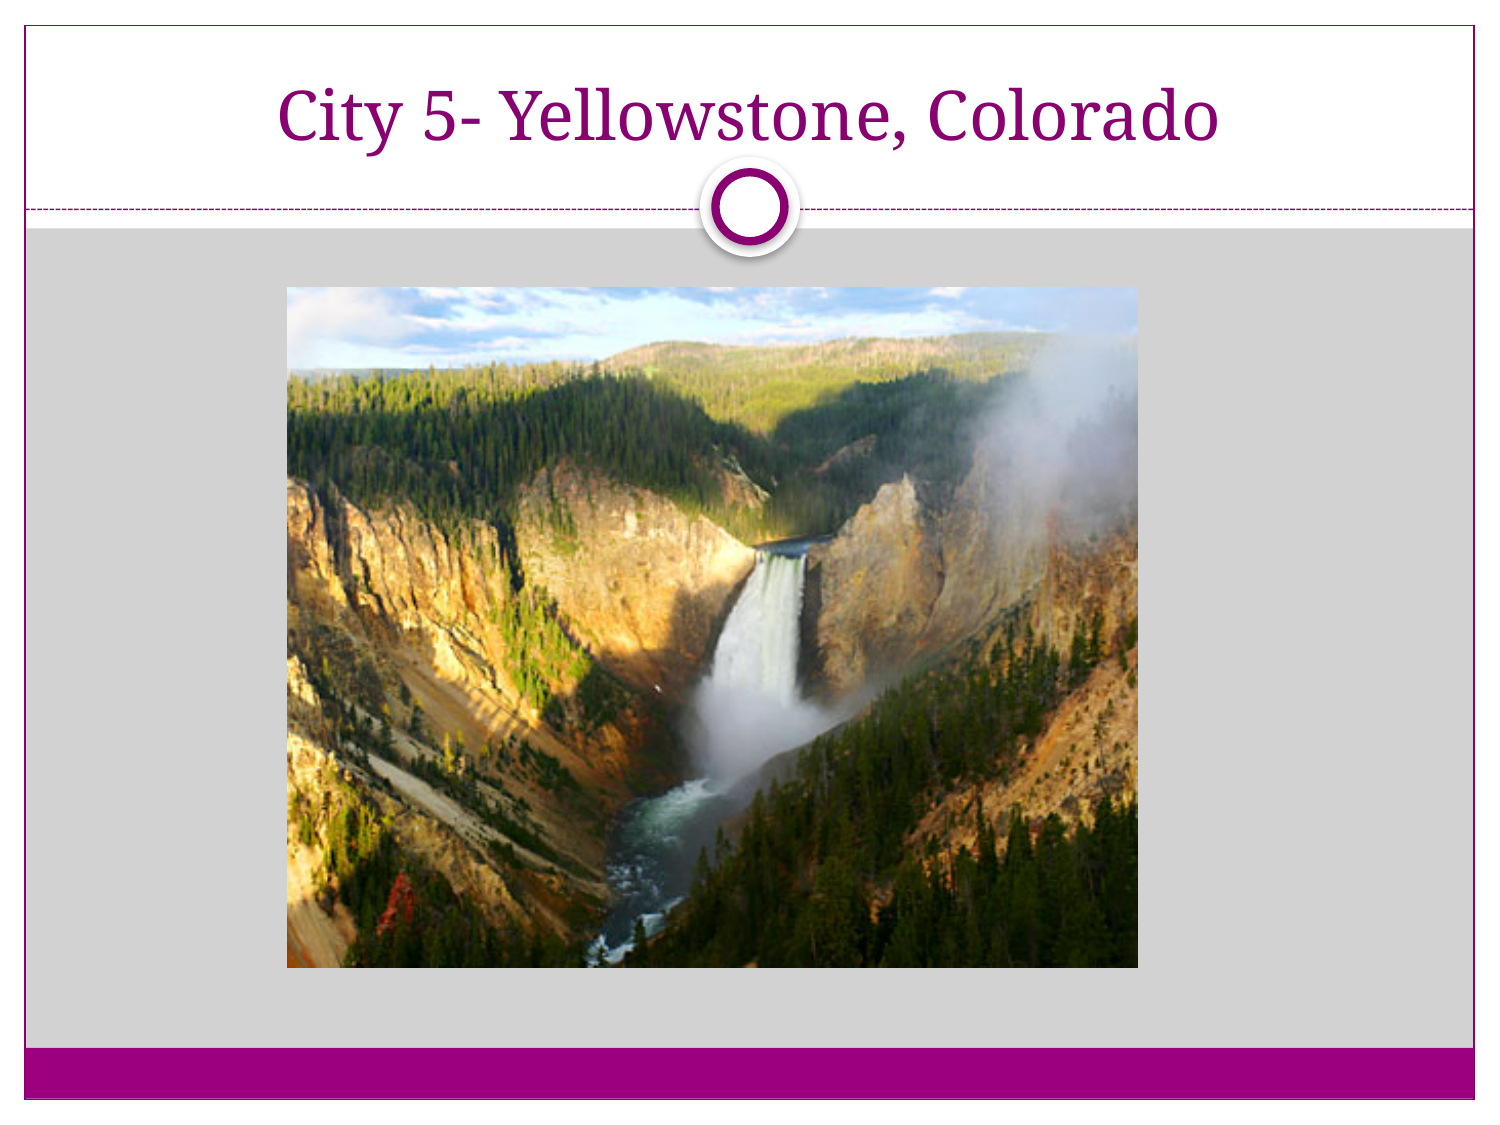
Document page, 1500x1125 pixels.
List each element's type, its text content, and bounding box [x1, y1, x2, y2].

picture [287, 287, 1138, 968]
title City 5- Yellowstone, Colorado [49, 37, 1450, 162]
